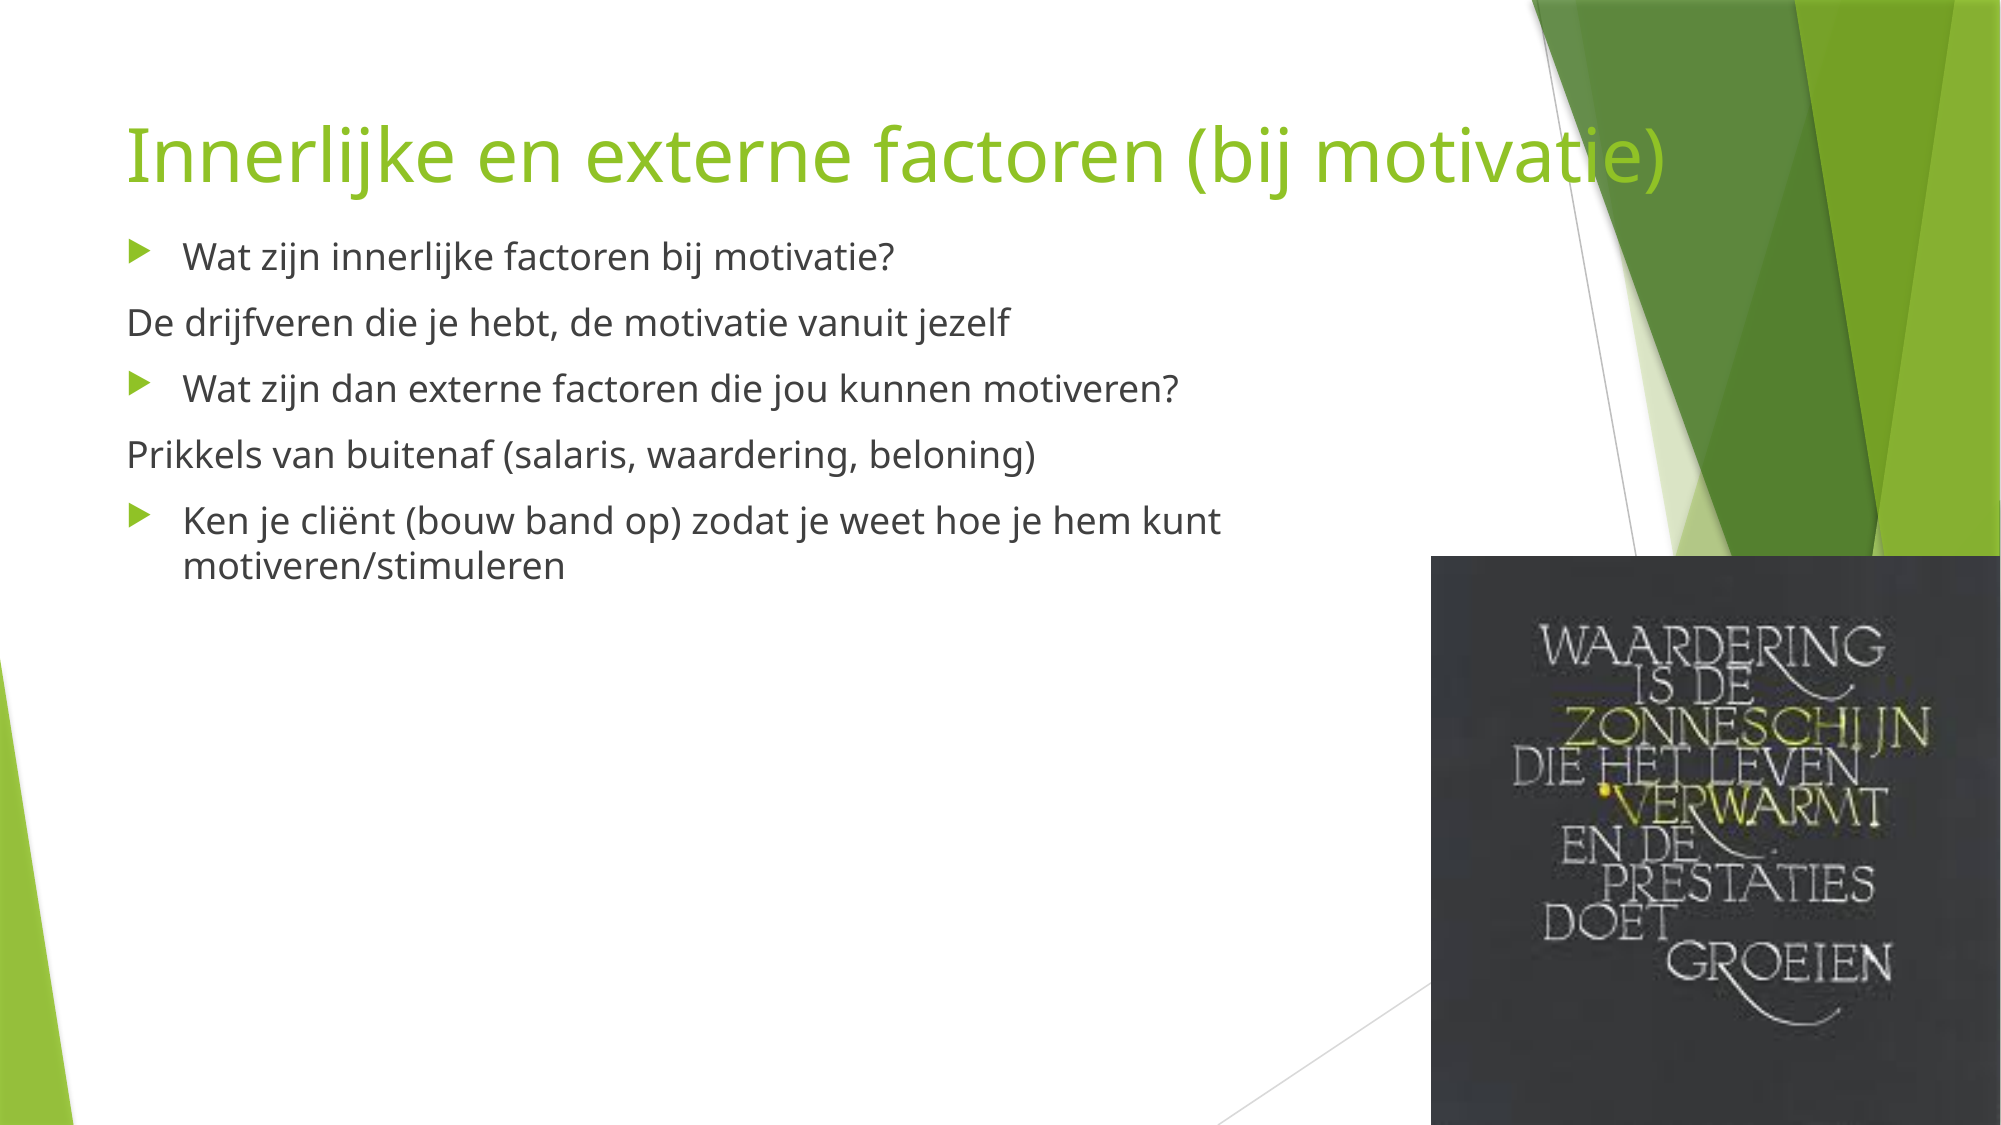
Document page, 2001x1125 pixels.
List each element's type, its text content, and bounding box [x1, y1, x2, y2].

title Innerlijke en externe factoren (bij motivatie) [111, 99, 1708, 317]
picture [1430, 555, 2000, 1125]
list Wat zijn innerlijke factoren bij motivatie? De drijfveren die je hebt, de motivatie vanuit jezelf Wat zijn dan externe factoren die jou kunnen motiveren? Prikkels van buitenaf (salaris, waardering, beloning) Ken je cliënt (bouw band op) zodat je weet hoe je hem kunt motiveren/stimuleren [111, 225, 1522, 863]
